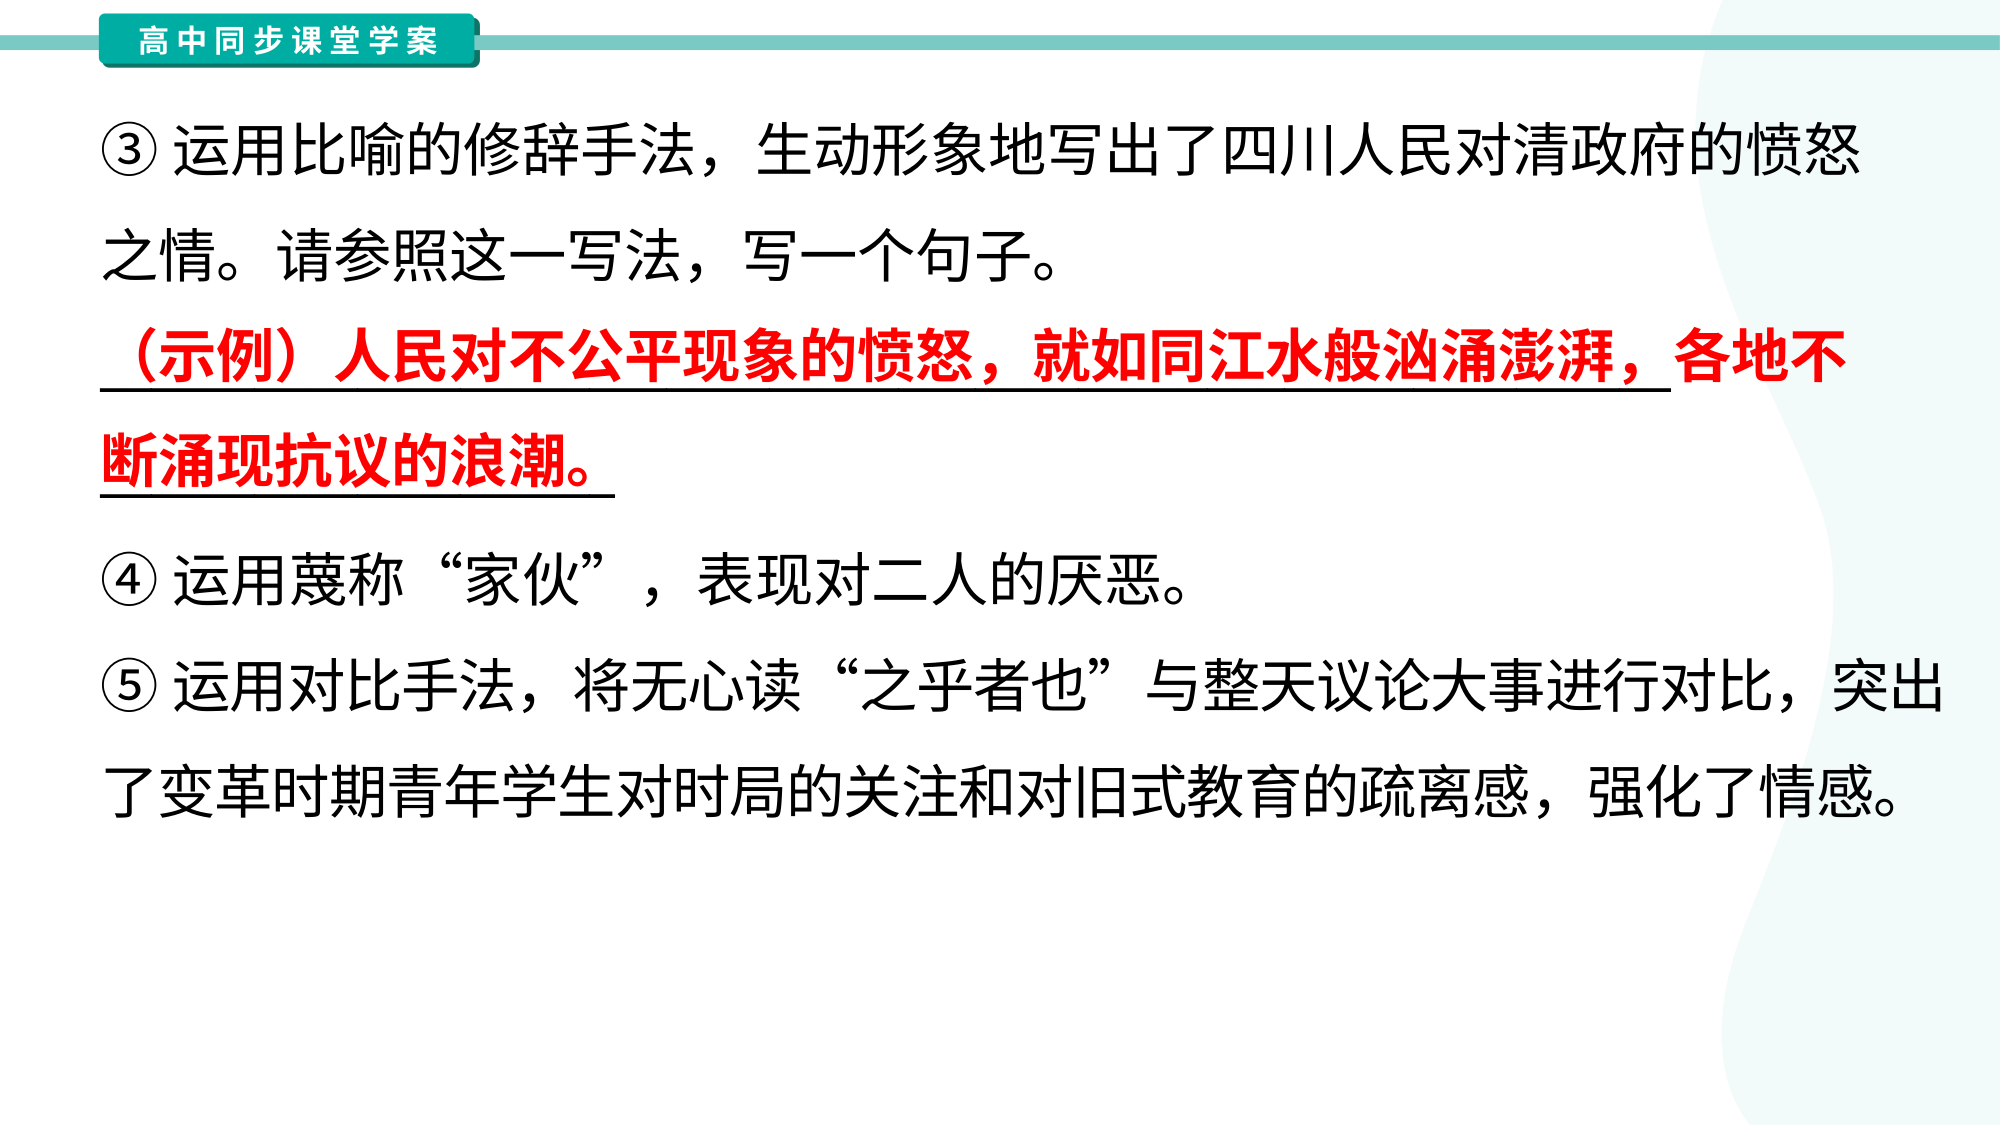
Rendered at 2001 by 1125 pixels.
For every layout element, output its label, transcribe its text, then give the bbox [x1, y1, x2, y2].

text_box ④运用蔑称“家伙”，表现对二人的厌恶。 ⑤运用对比手法，将无心读“之乎者也”与整天议论大事进行对比，突出 了变革时期青年学生对时局的关注和对旧式教育的疏离感，强化了情感。 [100, 506, 1899, 826]
text_box ③运用比喻的修辞手法，生动形象地写出了四川人民对清政府的愤怒 之情。请参照这一写法，写一个句子。 _____________________________________________________________ ____________________ [100, 494, 1899, 502]
picture [0, 0, 2000, 1125]
text_box ③运用比喻的修辞手法，生动形象地写出了四川人民对清政府的愤怒 之情。请参照这一写法，写一个句子。 _____________________________________________________________ ____________________ [100, 76, 1899, 283]
text_box （示例）人民对不公平现象的愤怒，就如同江水般汹涌澎湃，各地不断涌现抗议的浪潮。 [100, 283, 1899, 494]
